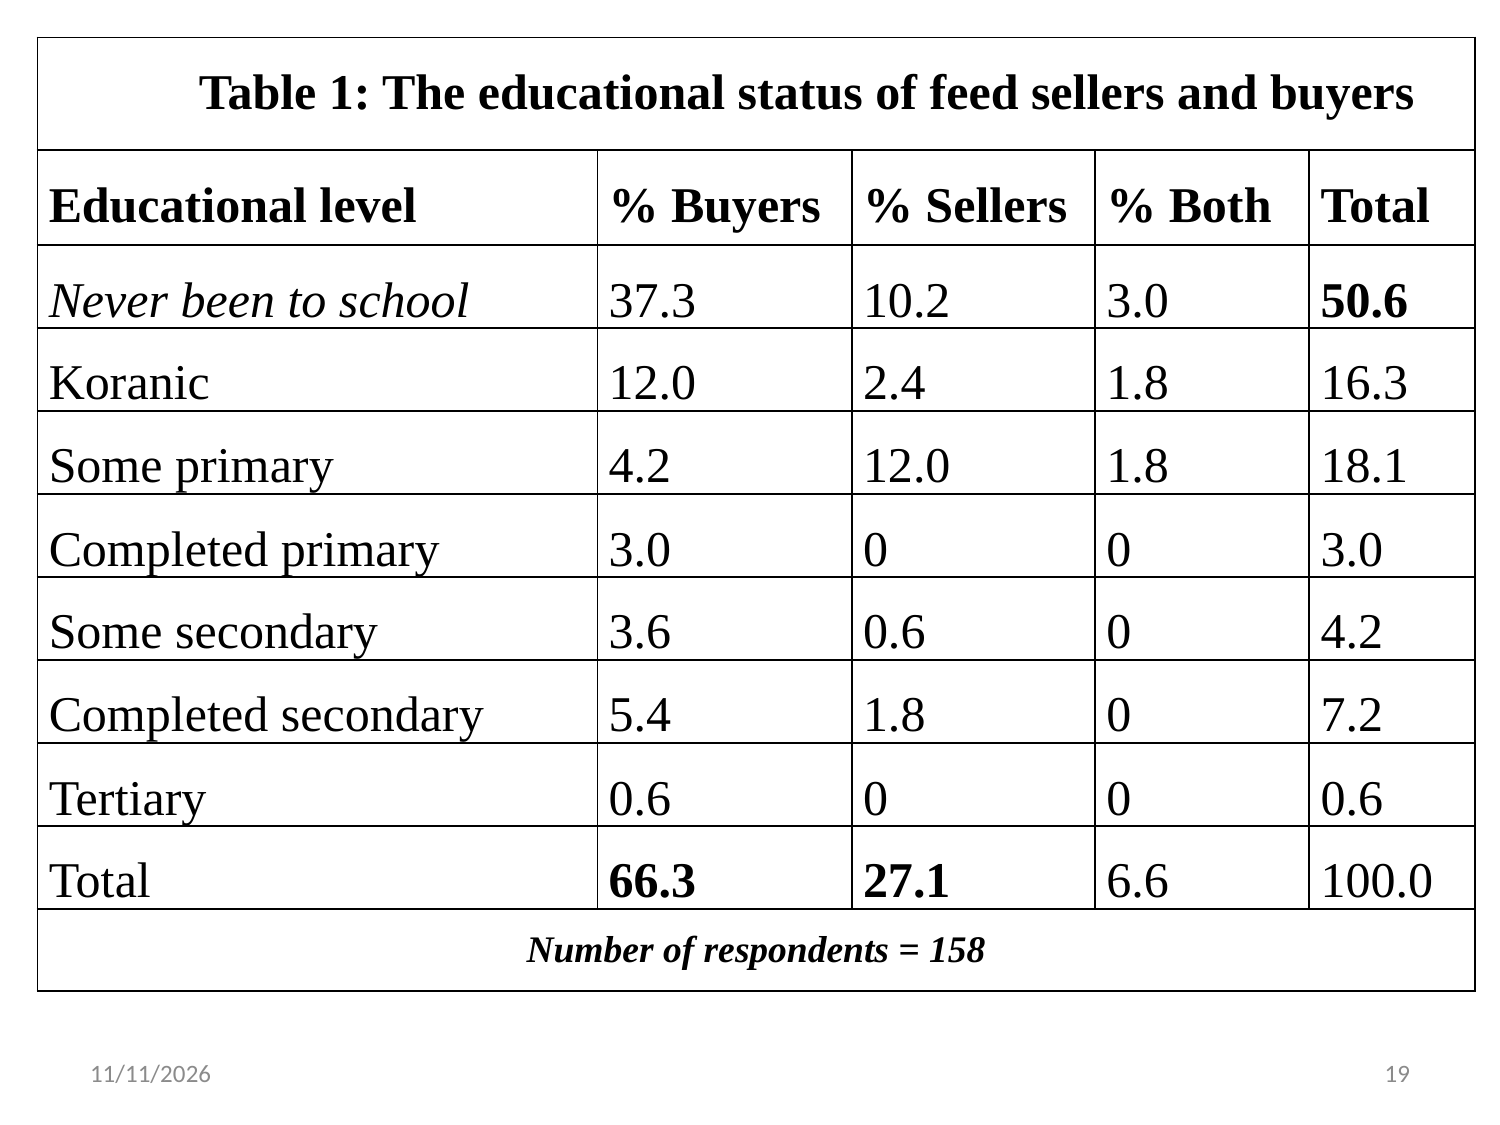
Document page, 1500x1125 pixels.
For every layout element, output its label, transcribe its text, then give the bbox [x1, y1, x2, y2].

table_cell % Sellers [853, 151, 1094, 244]
table_cell Total [1310, 151, 1474, 244]
table_cell 4.2 [1310, 578, 1474, 659]
table_cell Never been to school [38, 246, 597, 327]
table_cell 50.6 [1310, 246, 1474, 327]
table_cell 0 [1096, 578, 1308, 659]
table_cell 0.6 [598, 744, 851, 825]
table_cell Some secondary [38, 578, 597, 659]
table_header Table 1: The educational status of feed sellers and buyers [38, 38, 1474, 149]
table_cell 1.8 [1096, 329, 1308, 410]
table_cell Completed primary [38, 495, 597, 576]
table_cell 18.1 [1310, 412, 1474, 493]
table_cell 0 [853, 744, 1094, 825]
table_cell 0 [1096, 661, 1308, 742]
table_cell 10.2 [853, 246, 1094, 327]
table_cell 0.6 [1310, 744, 1474, 825]
table_cell Number of respondents = 158 [38, 910, 1474, 990]
table_cell Some primary [38, 412, 597, 493]
table_cell 7.2 [1310, 661, 1474, 742]
table_cell 3.0 [1310, 495, 1474, 576]
table_cell Total [38, 827, 597, 908]
table_cell 1.8 [853, 661, 1094, 742]
table_cell 0 [1096, 744, 1308, 825]
table_cell 4.2 [598, 412, 851, 493]
table_cell 37.3 [598, 246, 851, 327]
table_cell Koranic [38, 329, 597, 410]
table_cell 1.8 [1096, 412, 1308, 493]
table_cell 12.0 [853, 412, 1094, 493]
table_cell 2.4 [853, 329, 1094, 410]
table_cell 3.0 [598, 495, 851, 576]
table_cell Educational level [38, 151, 597, 244]
table_cell 12.0 [598, 329, 851, 410]
table_cell Tertiary [38, 744, 597, 825]
table_cell Completed secondary [38, 661, 597, 742]
table_cell 27.1 [853, 827, 1094, 908]
slide_number 19 [1074, 1042, 1425, 1103]
table_cell 0.6 [853, 578, 1094, 659]
table_cell 5.4 [598, 661, 851, 742]
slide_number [75, 1042, 425, 1103]
table_cell % Buyers [598, 151, 851, 244]
table_cell 3.6 [598, 578, 851, 659]
table_cell 3.0 [1096, 246, 1308, 327]
table_cell 0 [853, 495, 1094, 576]
table_cell 66.3 [598, 827, 851, 908]
table_cell 0 [1096, 495, 1308, 576]
table_cell 6.6 [1096, 827, 1308, 908]
table_cell % Both [1096, 151, 1308, 244]
table_cell 16.3 [1310, 329, 1474, 410]
table_cell 100.0 [1310, 827, 1474, 908]
